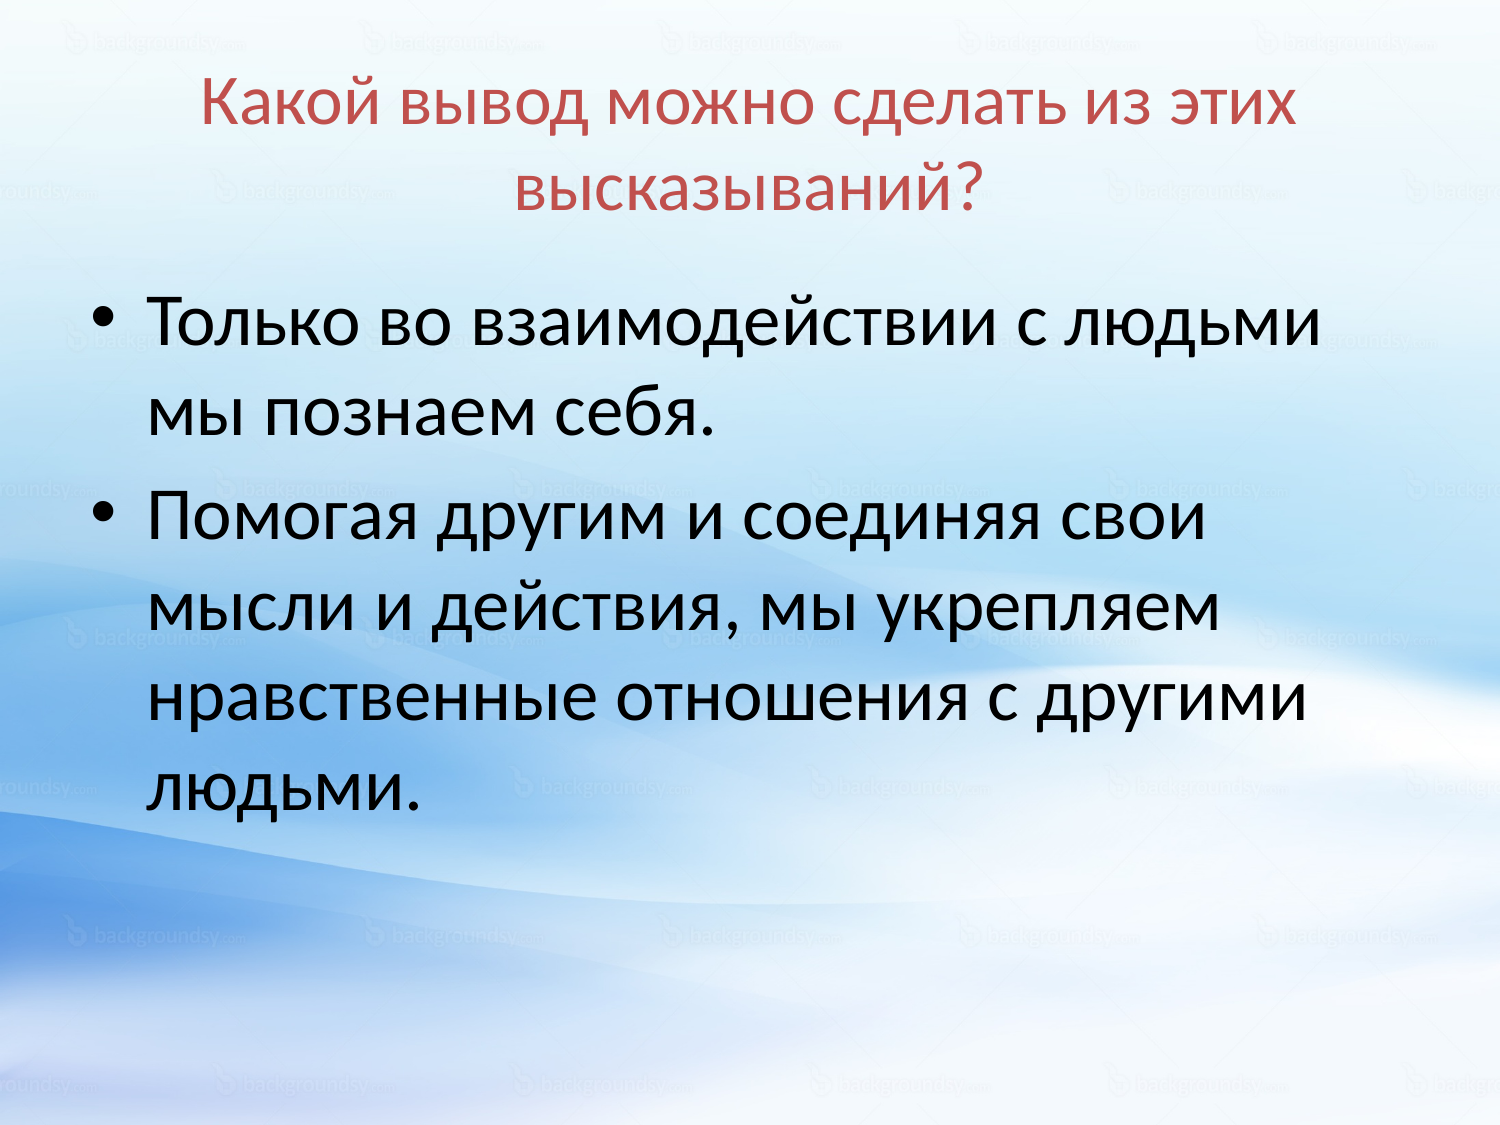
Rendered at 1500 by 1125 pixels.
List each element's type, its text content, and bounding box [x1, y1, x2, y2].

title Какой вывод можно сделать из этих высказываний? [75, 45, 1425, 233]
list Только во взаимодействии с людьми мы познаем себя. Помогая другим и соединяя свои мысли и действия, мы укрепляем нравственные отношения с другими людьми. [75, 262, 1425, 1005]
picture [0, 0, 1500, 1125]
